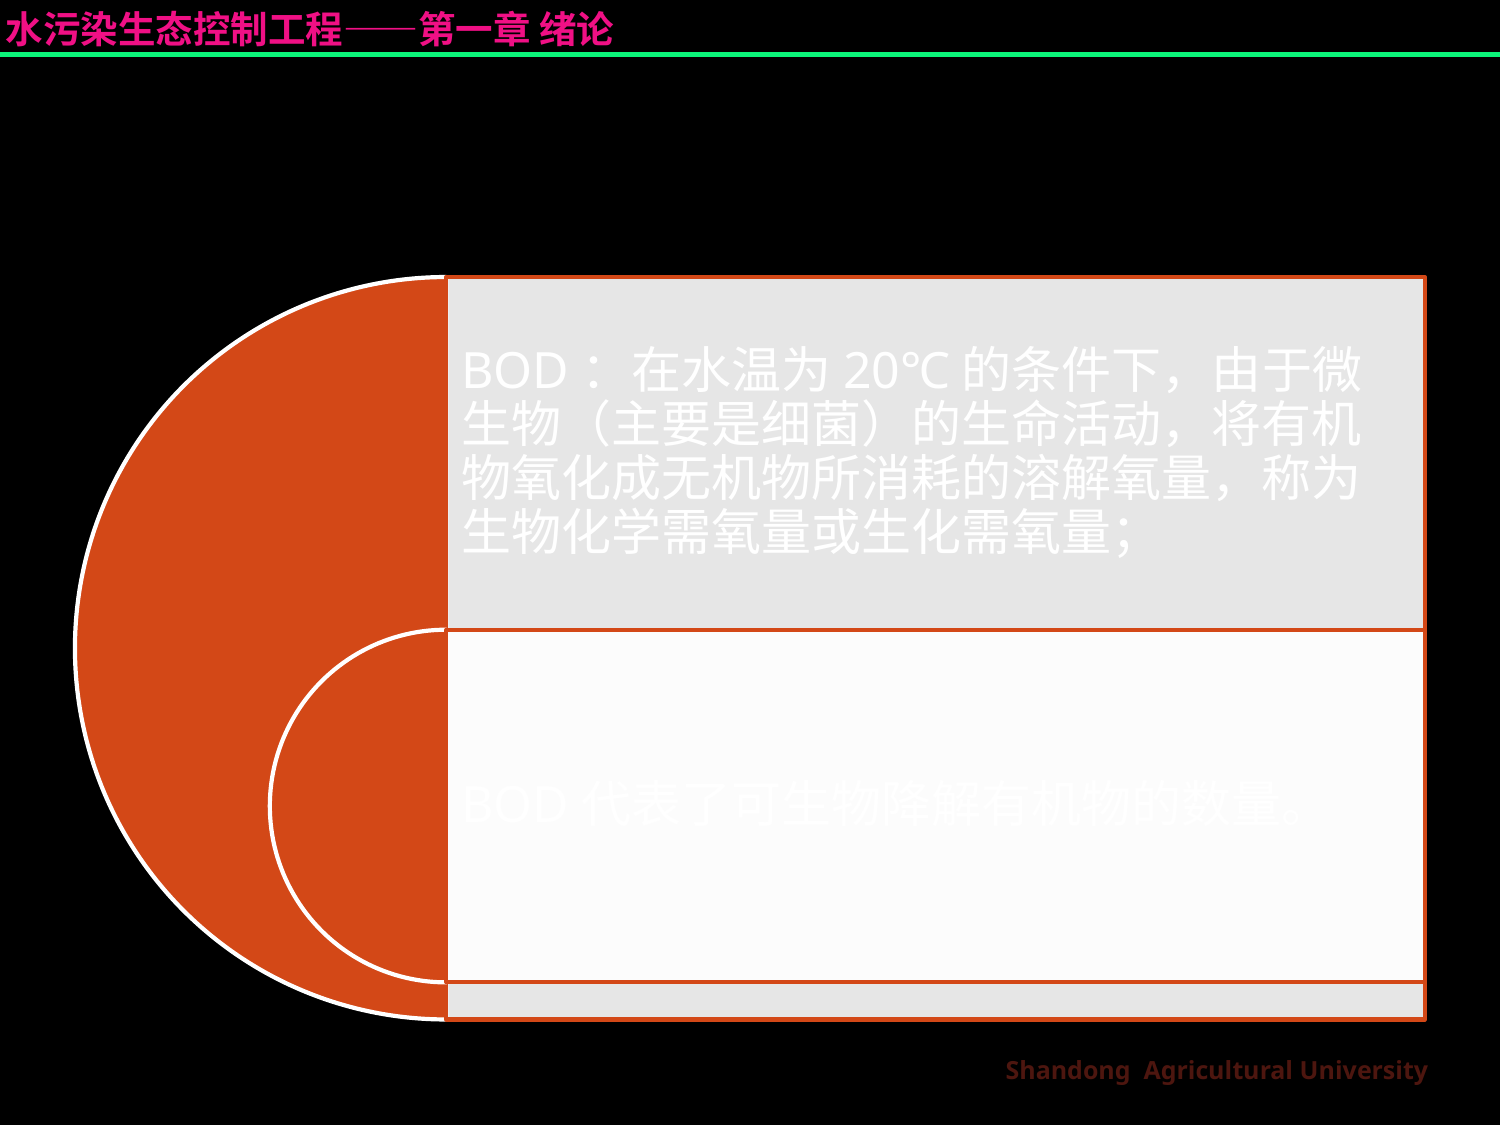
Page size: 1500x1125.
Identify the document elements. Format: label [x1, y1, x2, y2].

list [74, 276, 1426, 1020]
